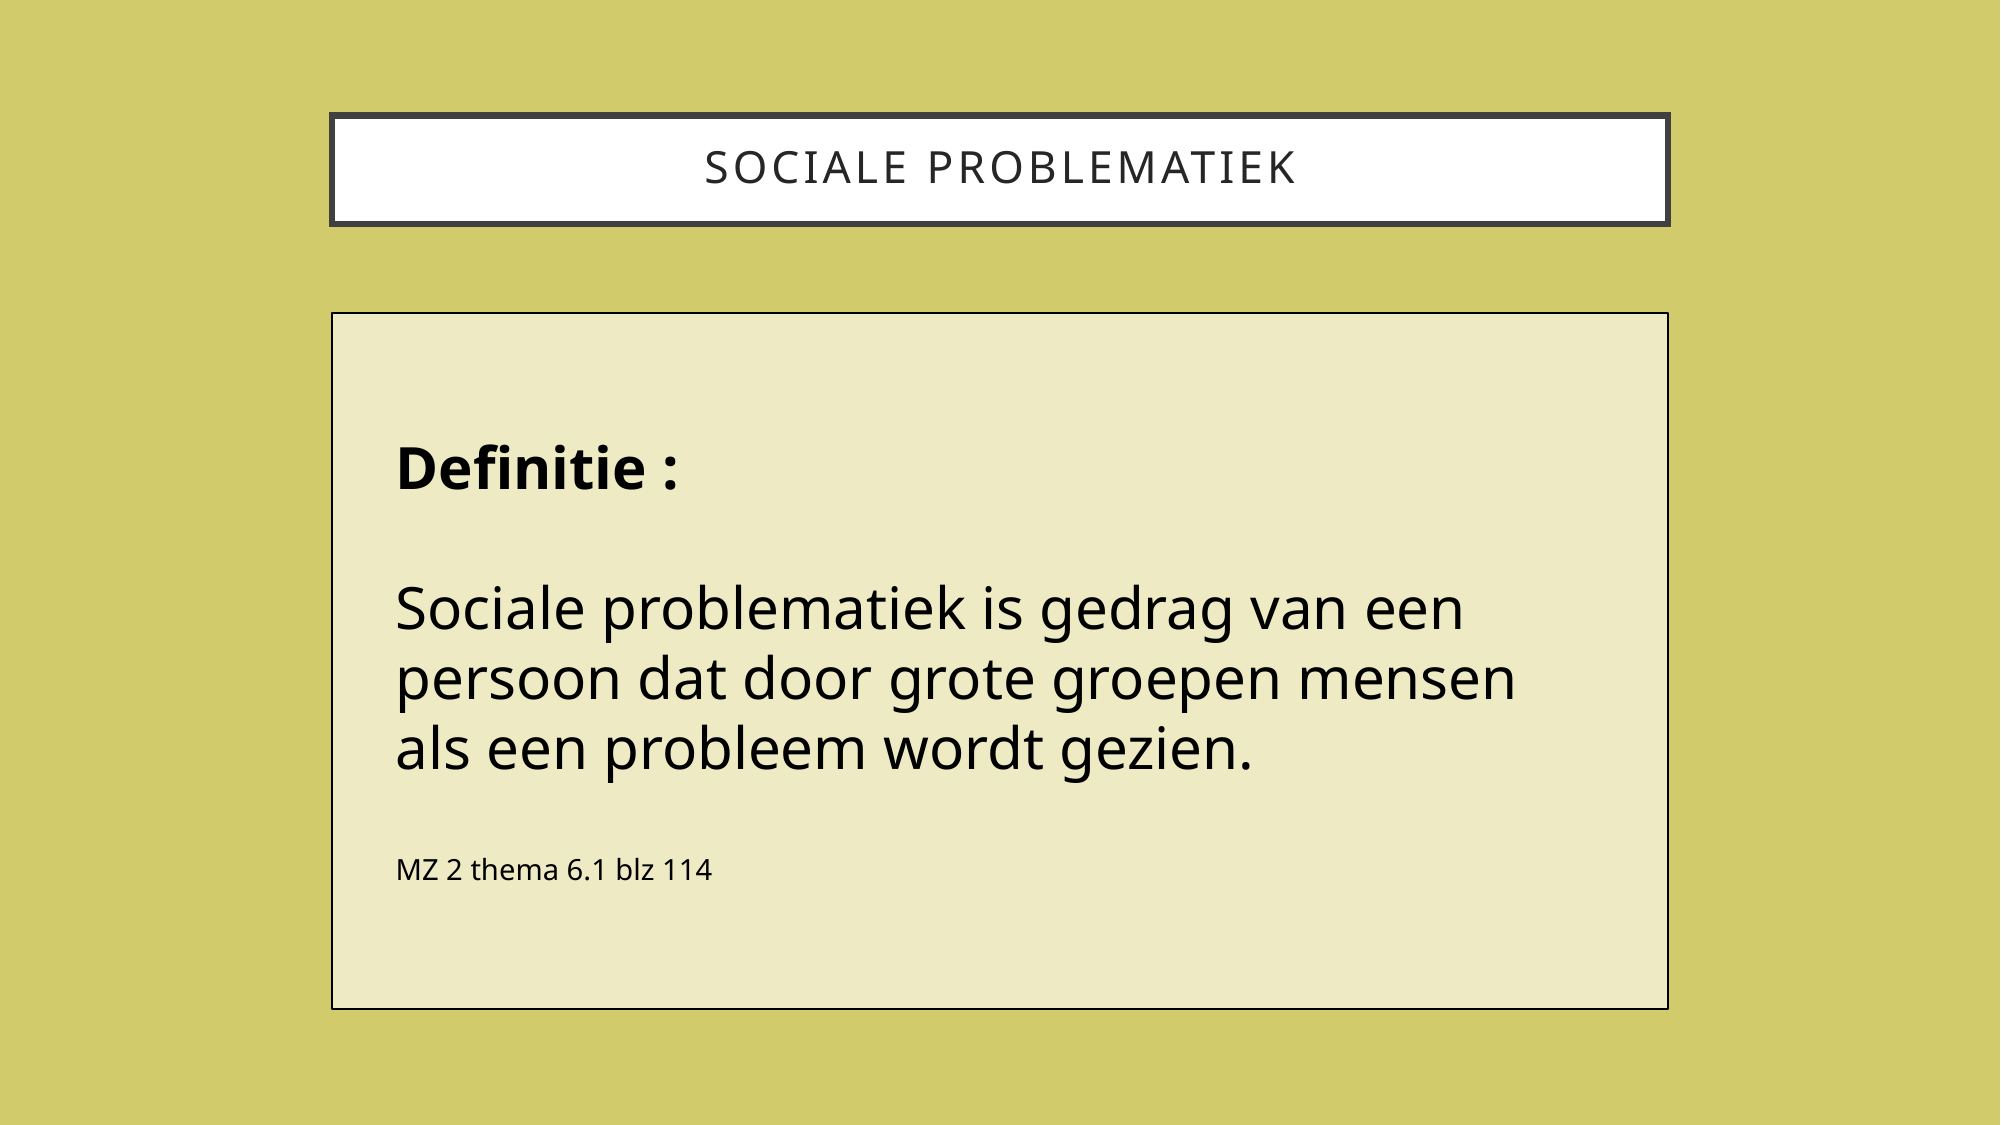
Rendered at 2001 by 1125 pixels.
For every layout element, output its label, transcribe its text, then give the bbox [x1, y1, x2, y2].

text_box [331, 312, 1669, 1010]
title Sociale problematiek [329, 112, 1671, 227]
text_box Definitie : Sociale problematiek is gedrag van een persoon dat door grote groepen mensen als een probleem wordt gezien. MZ 2 thema 6.1 blz 114 [380, 423, 1614, 894]
